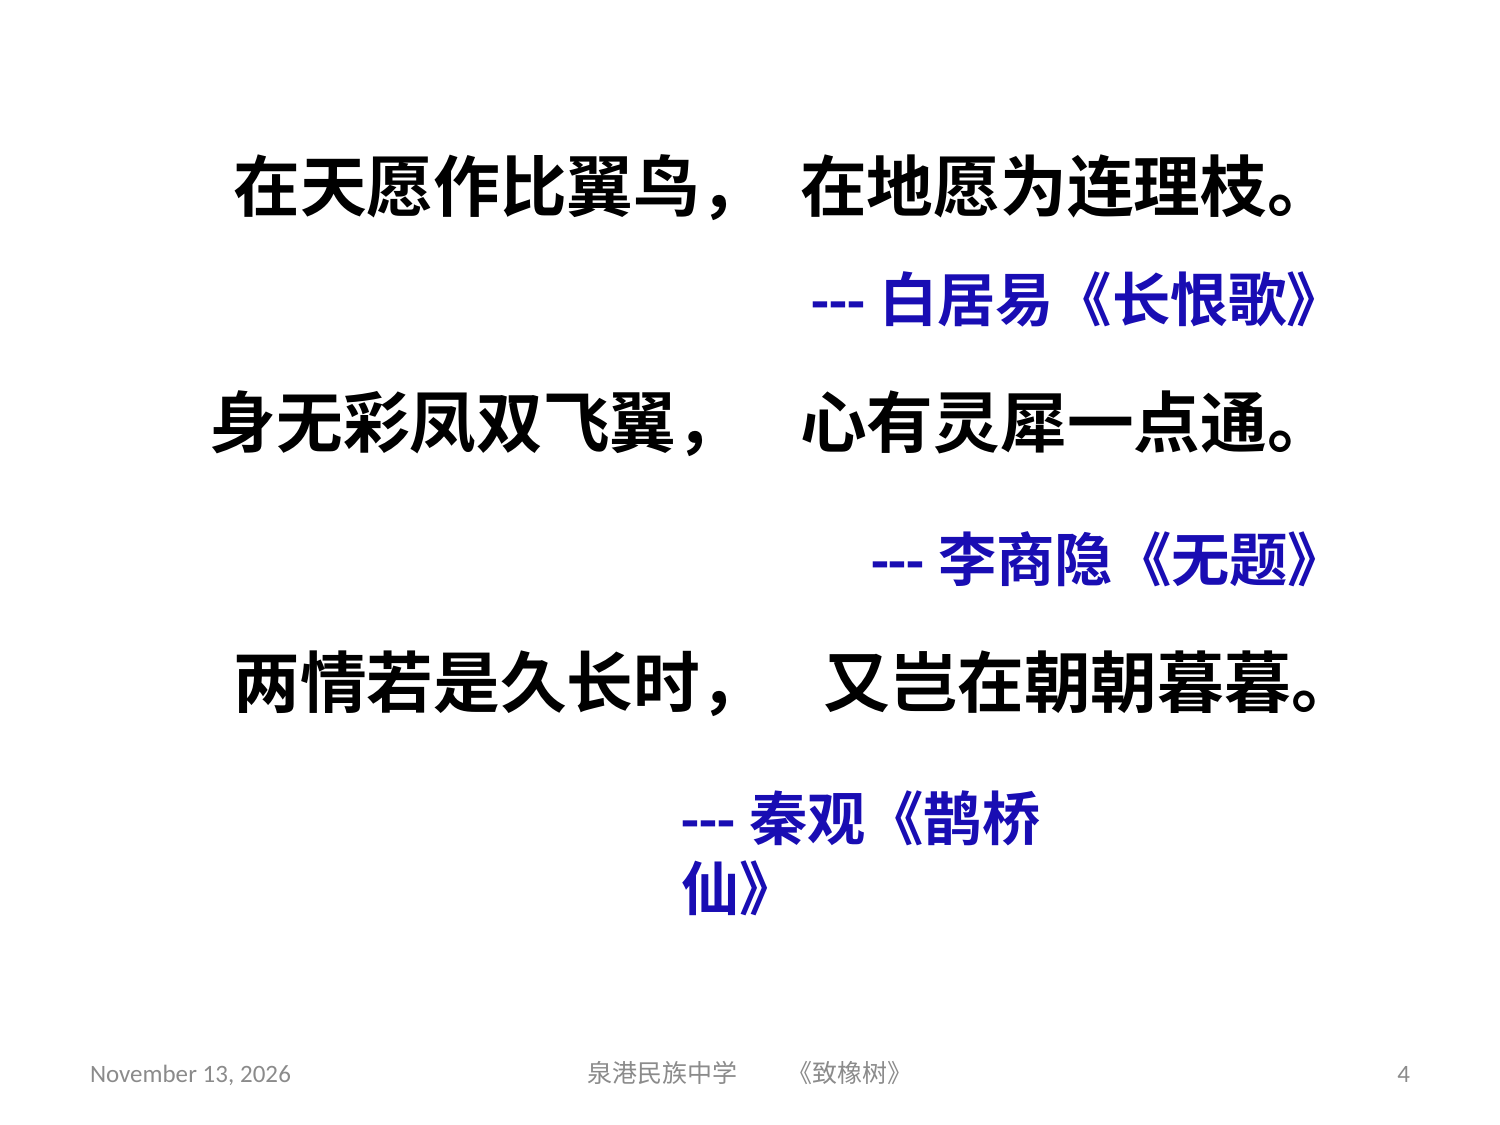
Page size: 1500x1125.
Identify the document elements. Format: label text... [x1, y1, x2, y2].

text_box 在地愿为连理枝。 [785, 137, 1349, 232]
text_box 心有灵犀一点通。 [785, 373, 1349, 469]
text_box 两情若是久长时， [218, 633, 783, 728]
slide_number 4 [1074, 1042, 1425, 1103]
text_box ---白居易《长恨歌》 [797, 255, 1447, 341]
text_box ---李商隐《无题》 [856, 515, 1400, 601]
text_box 又岂在朝朝暮暮。 [809, 633, 1373, 728]
text_box ---秦观《鹊桥仙》 [667, 774, 1117, 930]
footer 泉港民族中学 《致橡树》 [512, 1042, 988, 1103]
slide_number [75, 1042, 425, 1103]
text_box 身无彩凤双飞翼， [194, 373, 759, 469]
text_box 在天愿作比翼鸟， [218, 137, 783, 232]
